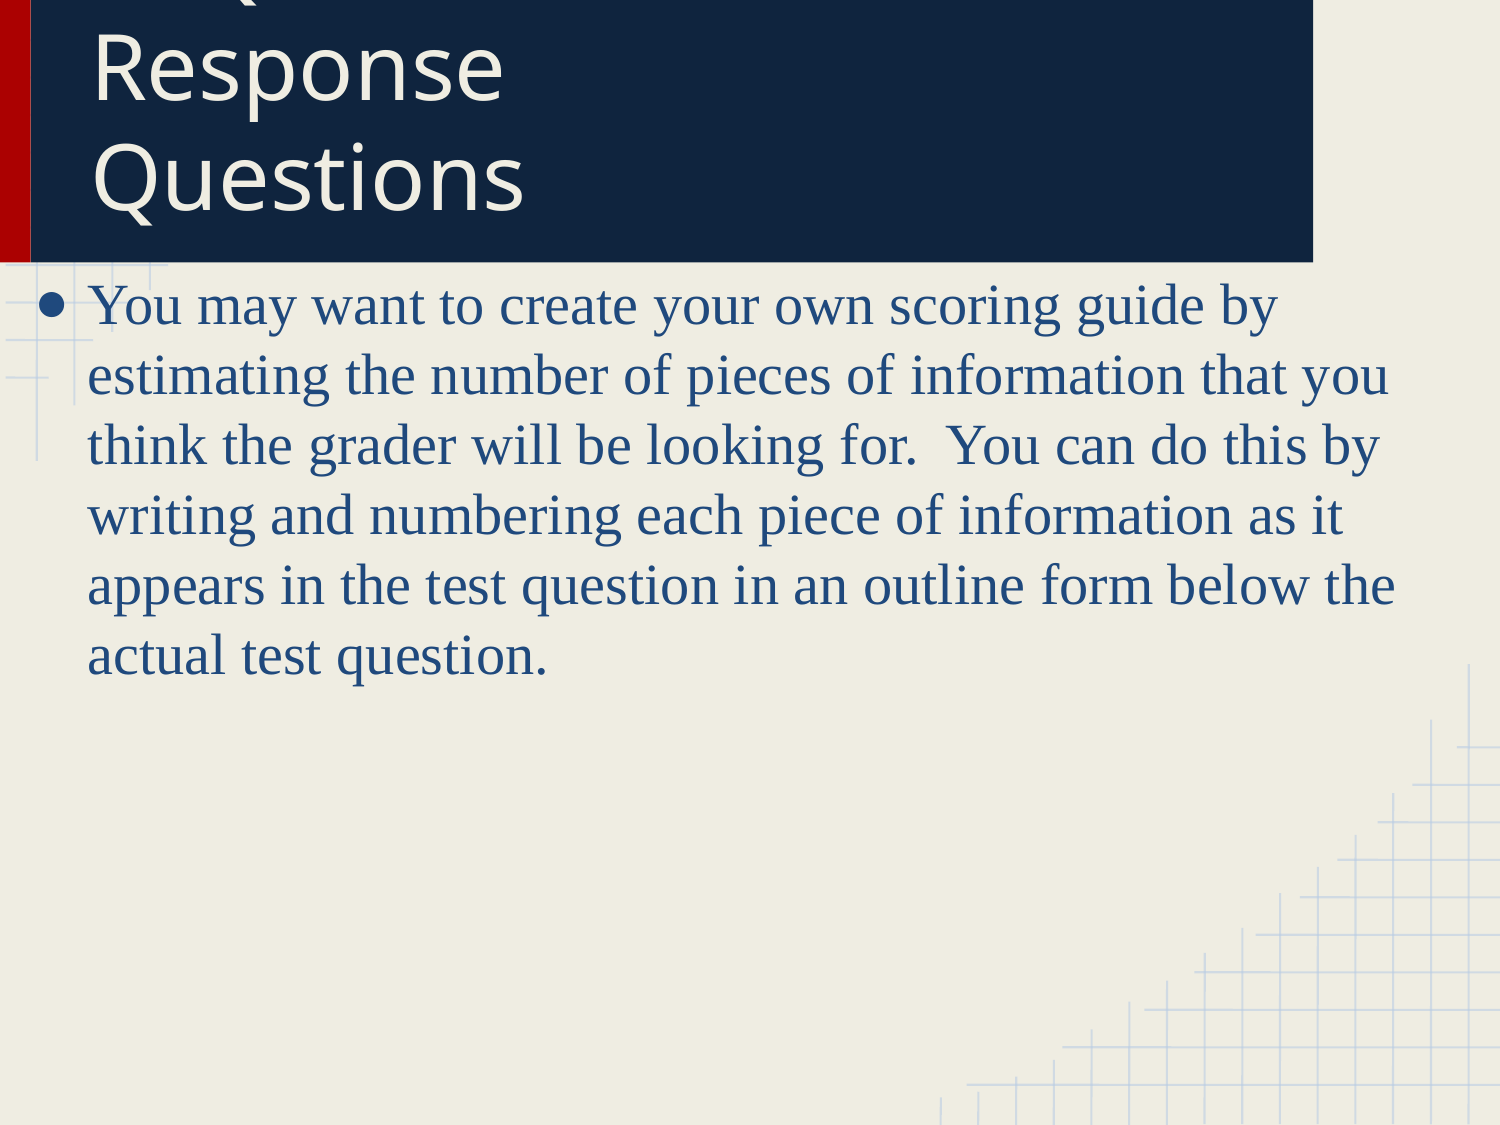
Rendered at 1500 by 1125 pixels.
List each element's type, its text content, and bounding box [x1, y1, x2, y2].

title FRQs-Free Response Questions [75, 22, 973, 244]
list You may want to create your own scoring guide by estimating the number of pieces of information that you think the grader will be looking for. You can do this by writing and numbering each piece of information as it appears in the test question in an outline form below the actual test question. [2, 251, 1500, 1071]
